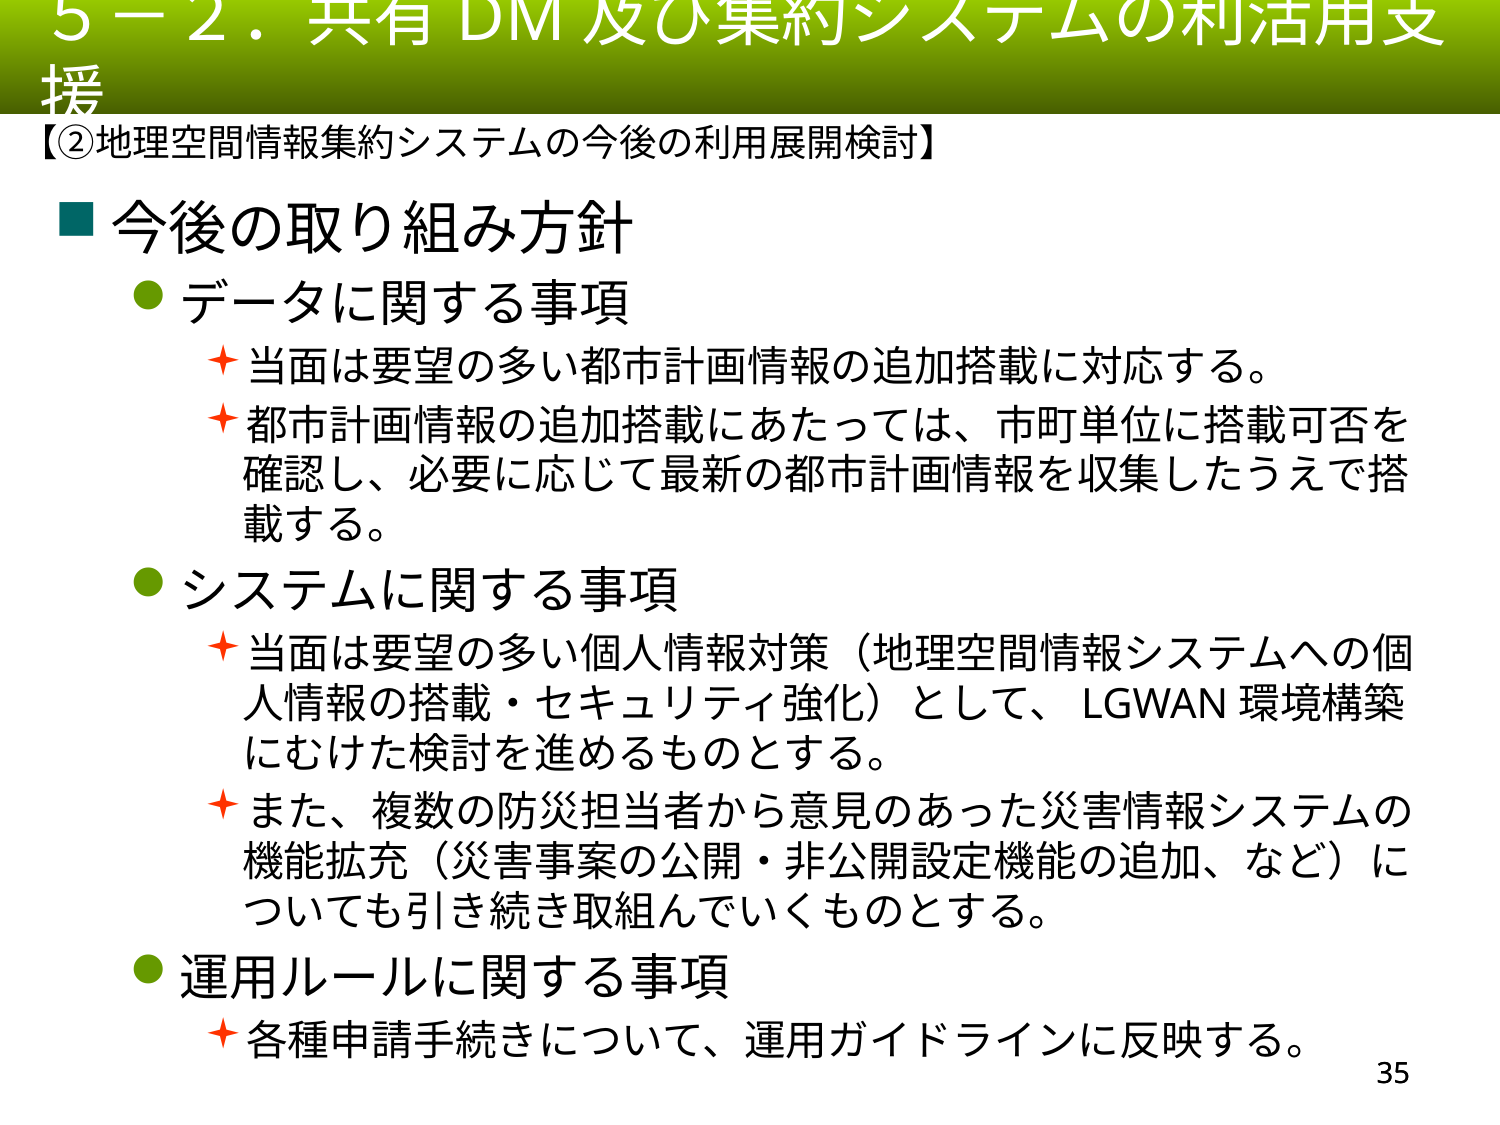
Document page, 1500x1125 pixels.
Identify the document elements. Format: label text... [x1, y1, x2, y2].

text_box 34 [1074, 1046, 1425, 1103]
text_box ５－２．共有DM及び集約システムの利活用支援 [25, 12, 1471, 96]
text_box 【②地理空間情報集約システムの今後の利用展開検討】 [5, 111, 1251, 172]
text_box 今後の取り組み方針 データに関する事項 当面は要望の多い都市計画情報の追加搭載に対応する。 都市計画情報の追加搭載にあたっては、市町単位に搭載可否を確認し、必要に応じて最新の都市計画情報を収集したうえで搭載する。 システムに関する事項 当面は要望の多い個人情報対策（地理空間情報システムへの個人情報の搭載・セキュリティ強化）として、LGWAN環境構築にむけた検討を進めるものとする。 また、複数の防災担当者から意見のあった災害情報システムの機能拡充（災害事案の公開・非公開設定機能の追加、など）についても引き続き取組んでいくものとする。 運用ルールに関する事項 各種申請手続きについて、運用ガイドラインに反映する。 [39, 184, 1456, 858]
